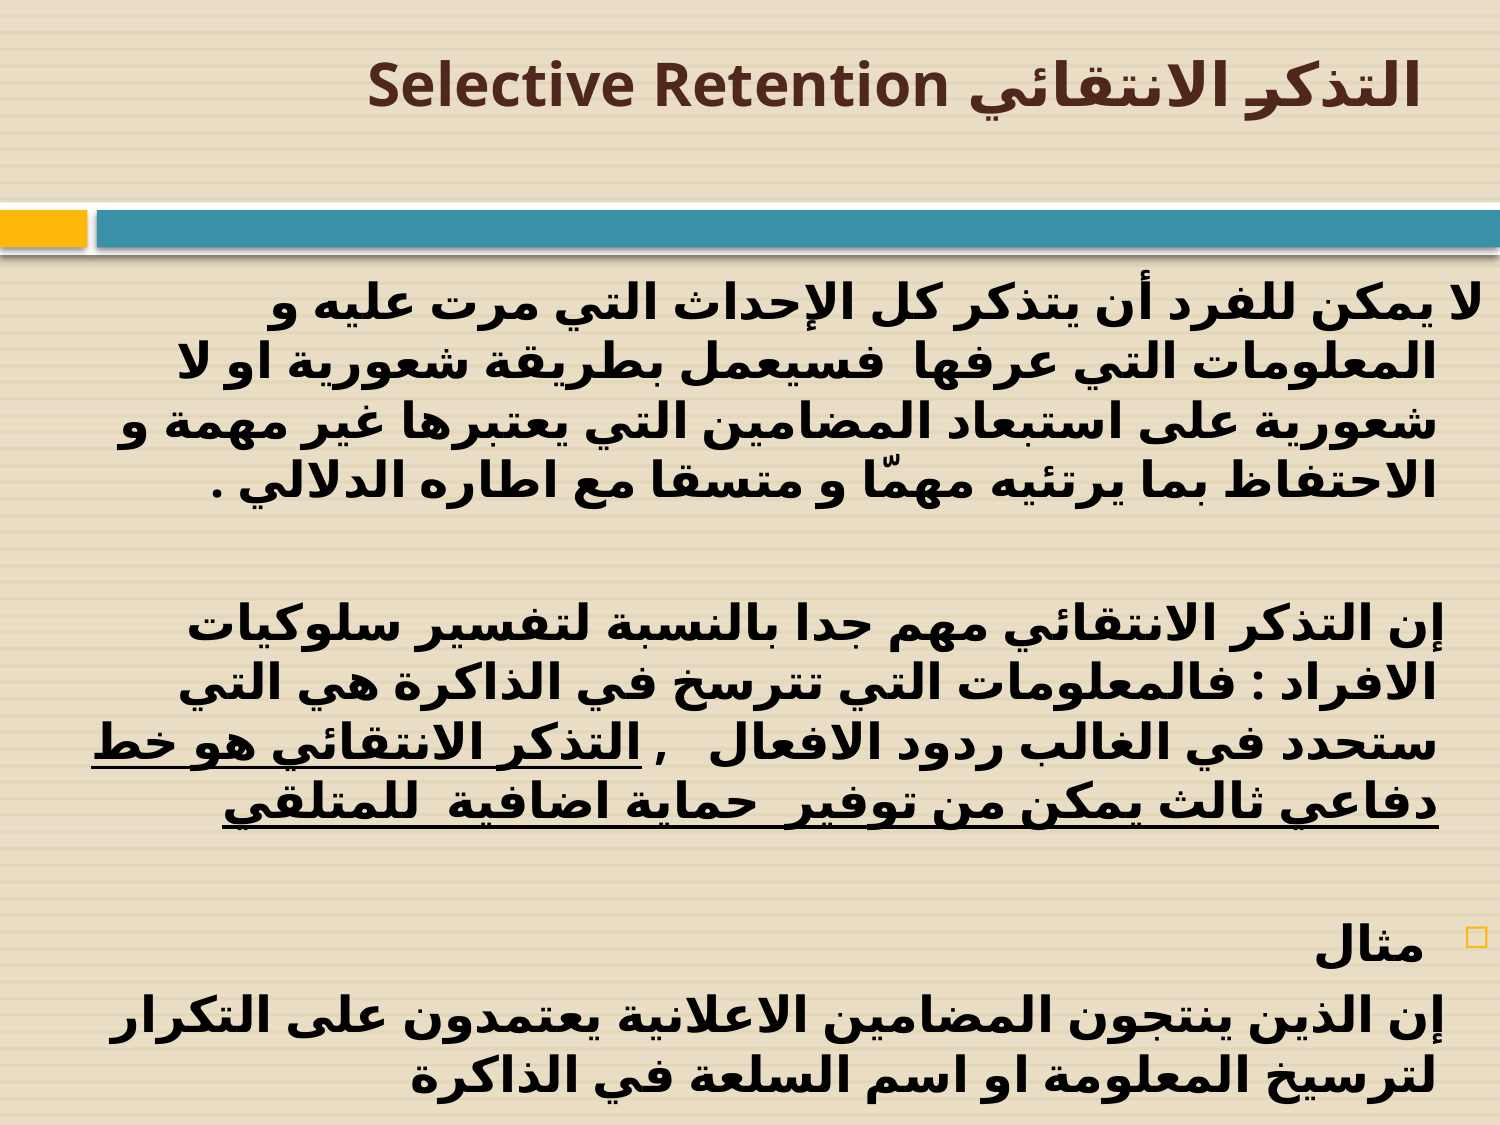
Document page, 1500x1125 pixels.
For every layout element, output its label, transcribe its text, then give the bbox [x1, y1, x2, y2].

title التذكر الانتقائي Selective Retention [100, 37, 1438, 200]
list لا يمكن للفرد أن يتذكر كل الإحداث التي مرت عليه و المعلومات التي عرفها فسيعمل بطريقة شعورية او لا شعورية على استبعاد المضامين التي يعتبرها غير مهمة و الاحتفاظ بما يرتئيه مهمّا و متسقا مع اطاره الدلالي . إن التذكر الانتقائي مهم جدا بالنسبة لتفسير سلوكيات الافراد : فالمعلومات التي تترسخ في الذاكرة هي التي ستحدد في الغالب ردود الافعال , التذكر الانتقائي هو خط دفاعي ثالث يمكن من توفير حماية اضافية للمتلقي مثال إن الذين ينتجون المضامين الاعلانية يعتمدون على التكرار لترسيخ المعلومة او اسم السلعة في الذاكرة [0, 262, 1500, 1125]
